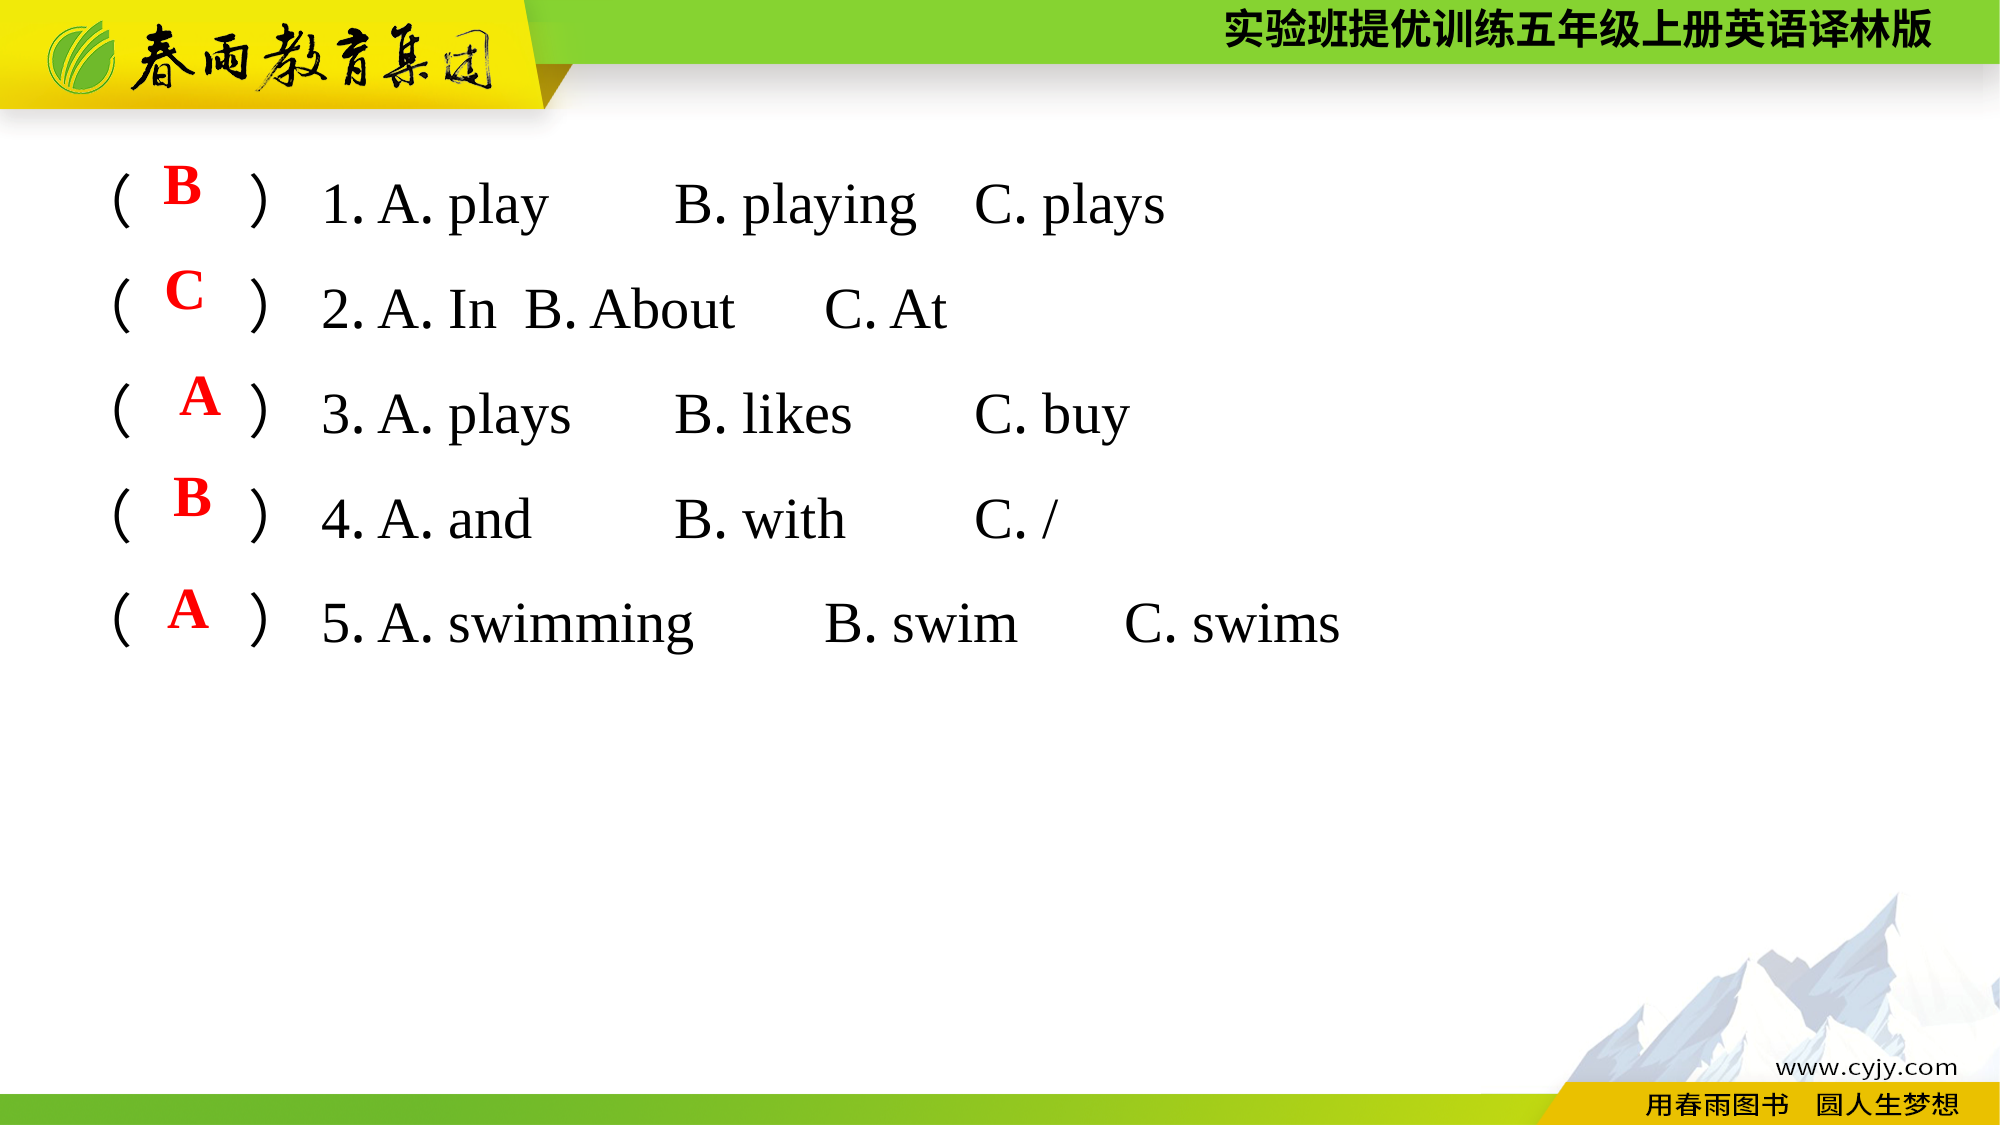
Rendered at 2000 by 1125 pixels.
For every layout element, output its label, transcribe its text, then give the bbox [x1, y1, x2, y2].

text_box B [148, 138, 217, 224]
text_box A [164, 349, 237, 435]
text_box C [149, 243, 222, 329]
list （ ）1. A. play B. playing C. plays （ ）2. A. In B. About C. At （ ）3. A. plays B. likes C. buy （ ）4. A. and B. with C. / （ ）5. A. swimming B. swim C. swims [59, 122, 1944, 668]
picture [0, 0, 2000, 1125]
text_box A [153, 562, 225, 648]
text_box B [158, 450, 228, 536]
